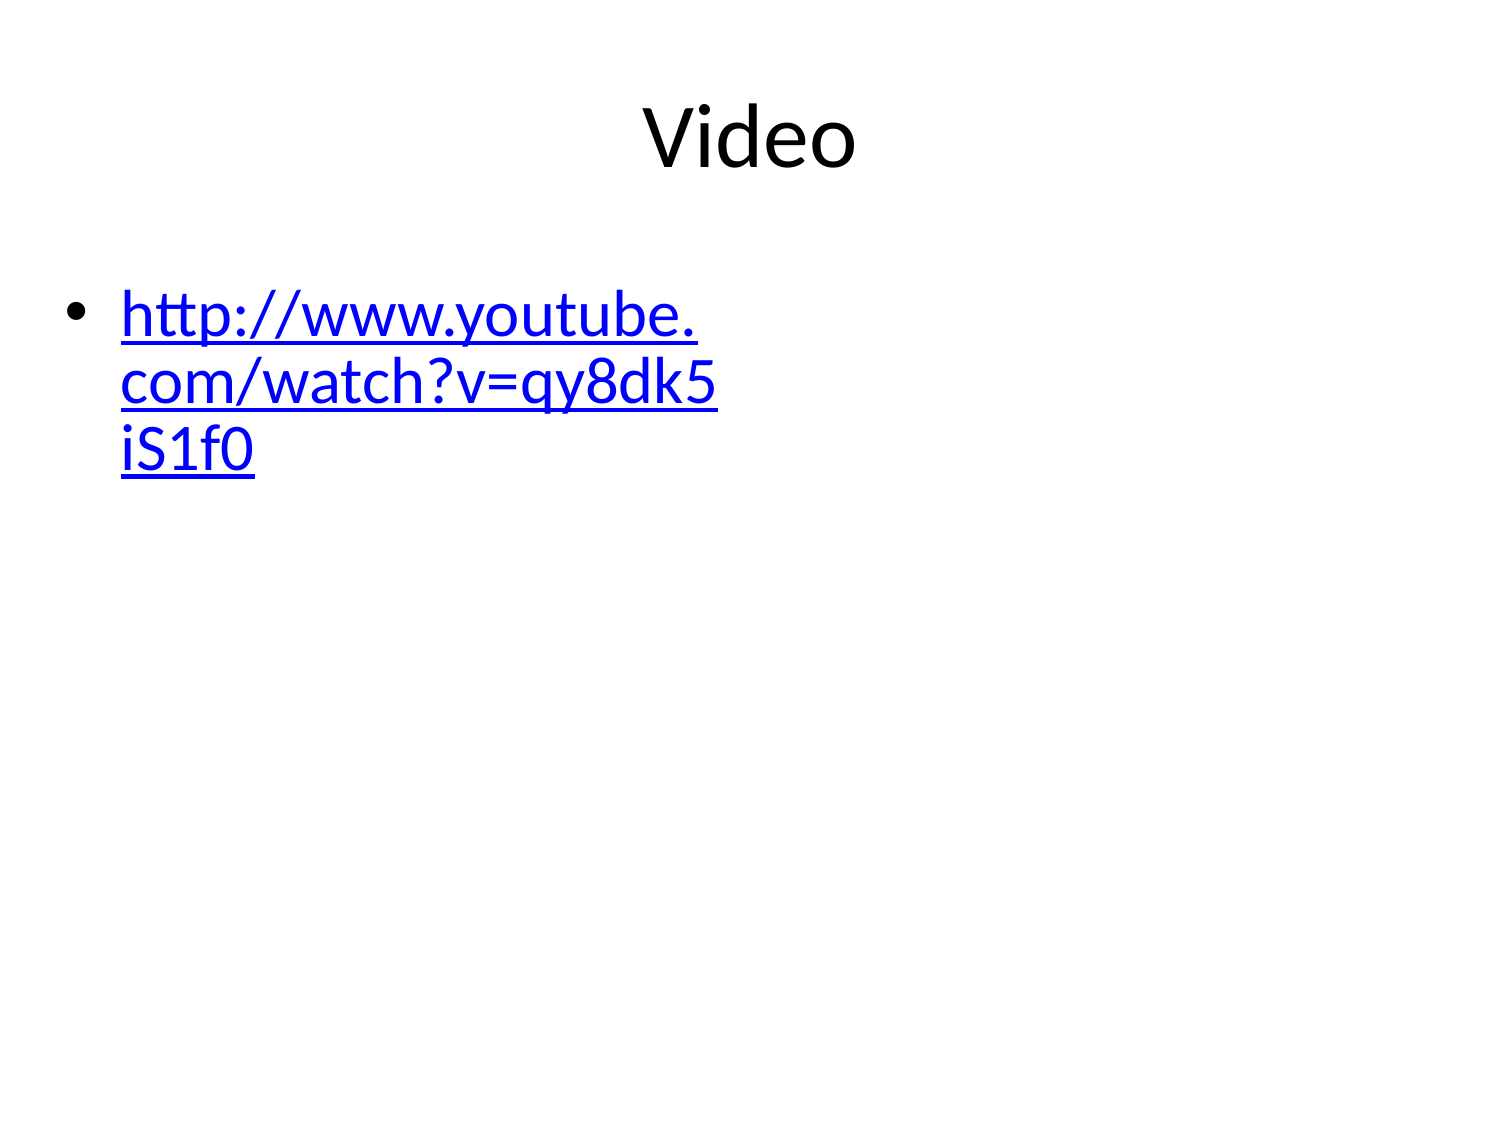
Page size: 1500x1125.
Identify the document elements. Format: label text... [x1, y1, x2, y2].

list http://www.youtube.com/watch?v=qy8dk5iS1f0 [49, 262, 738, 1001]
title Video [49, 37, 1451, 225]
